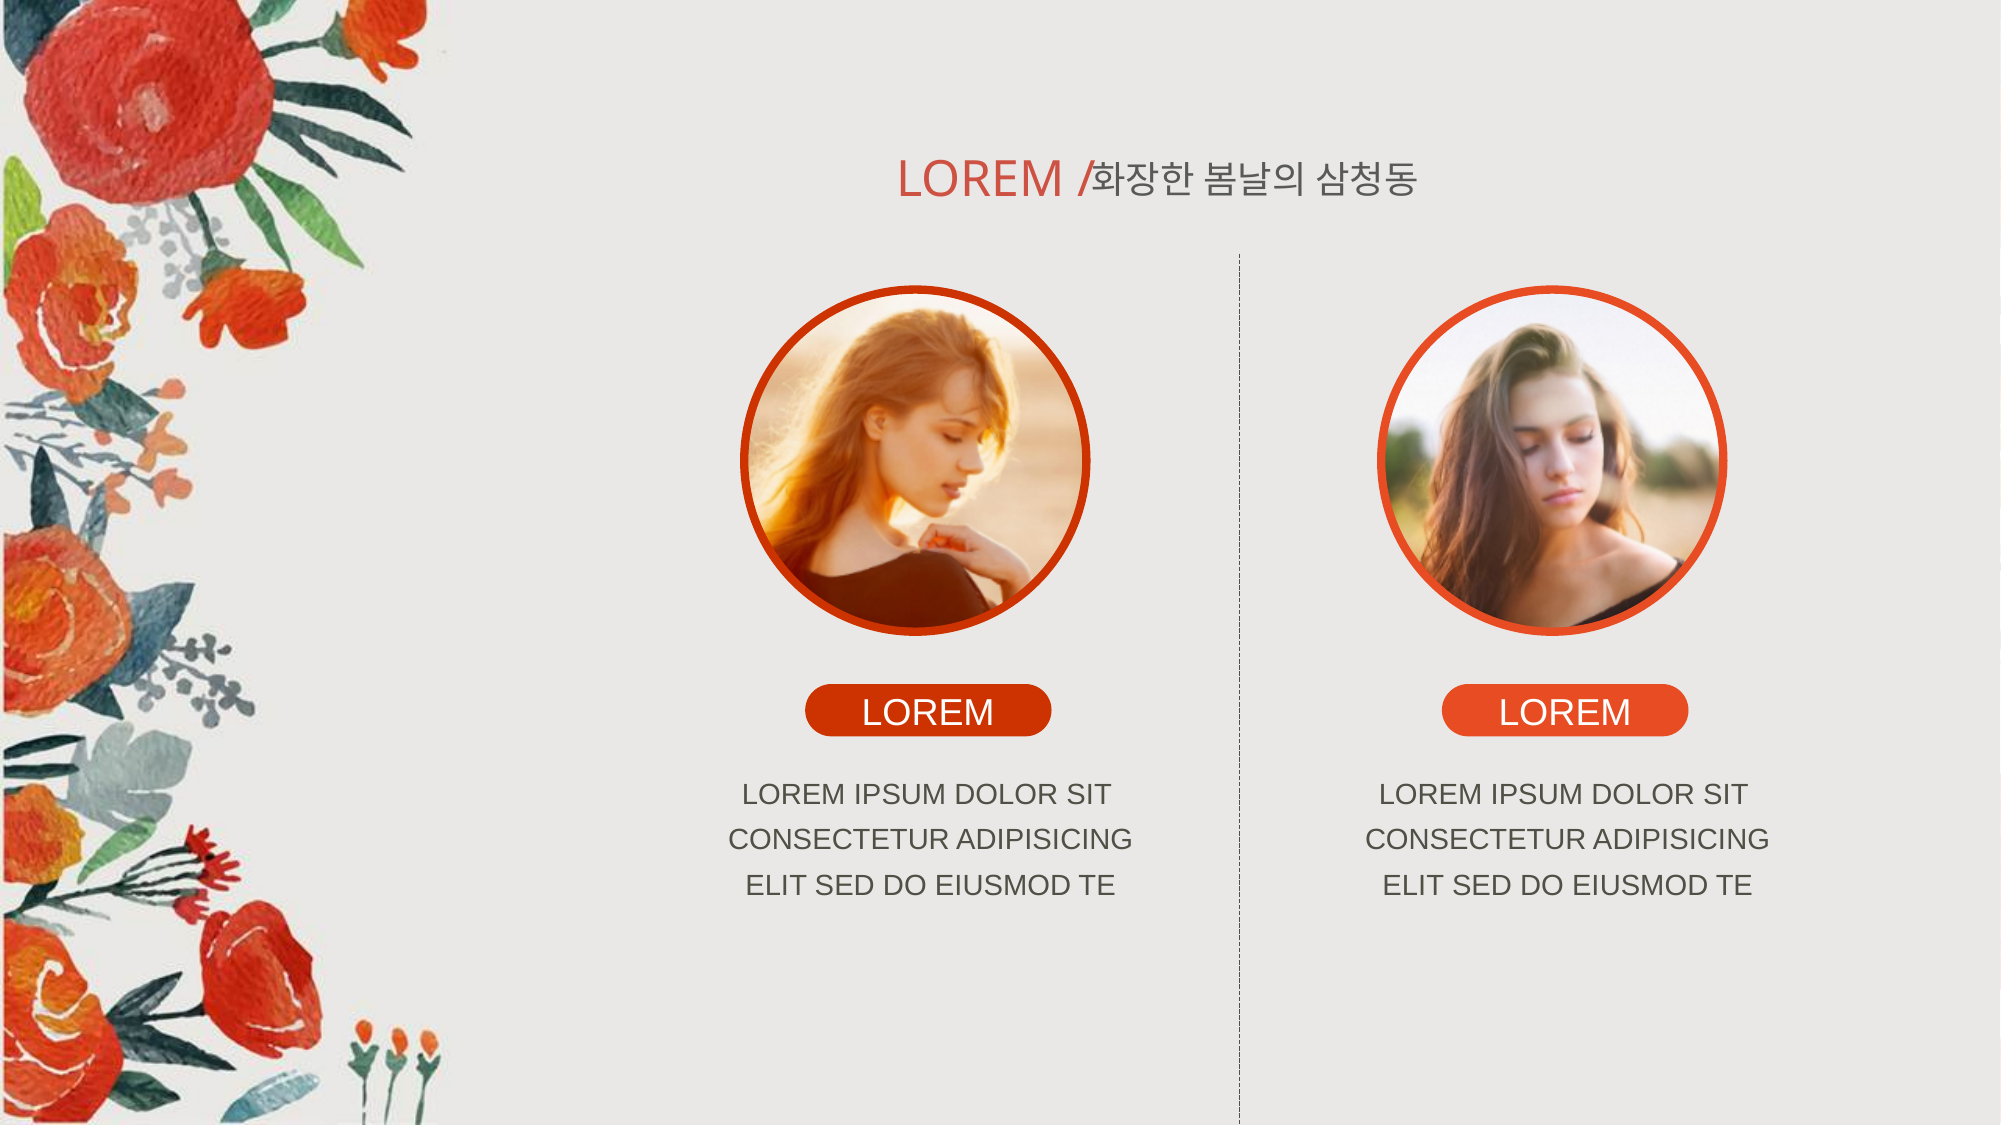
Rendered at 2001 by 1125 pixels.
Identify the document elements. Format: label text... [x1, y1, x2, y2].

text_box LOREM IPSUM DOLOR SIT CONSECTETUR ADIPISICING ELIT SED DO EIUSMOD TE [686, 757, 1175, 1012]
text_box [744, 289, 1087, 632]
text_box LOREM / [881, 139, 1174, 215]
picture [0, 0, 2001, 1125]
text_box LOREM [1441, 684, 1689, 737]
text_box 화장한 봄날의 삼청동 [1076, 148, 1530, 209]
text_box LOREM IPSUM DOLOR SIT CONSECTETUR ADIPISICING ELIT SED DO EIUSMOD TE [1323, 757, 1812, 1012]
text_box LOREM [805, 684, 1052, 737]
text_box [1381, 289, 1724, 632]
